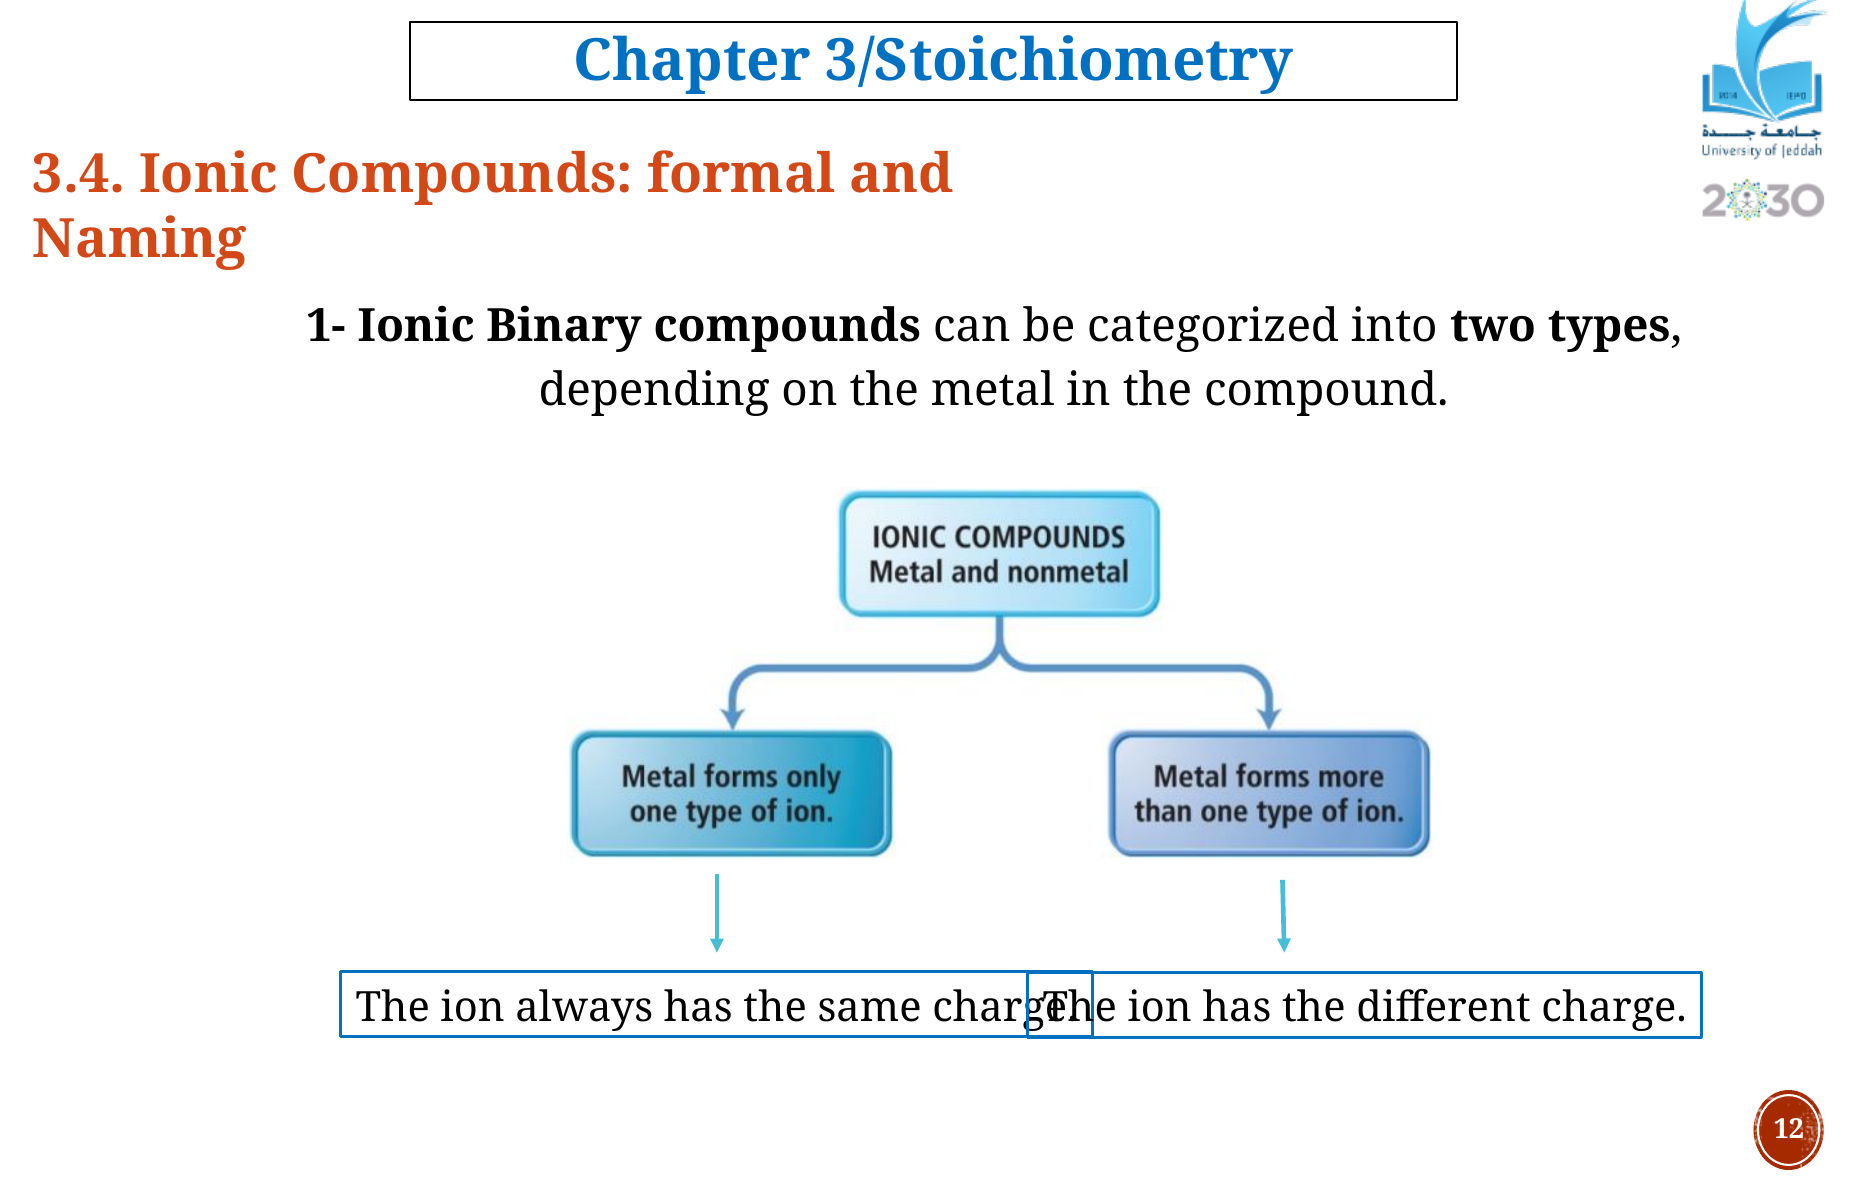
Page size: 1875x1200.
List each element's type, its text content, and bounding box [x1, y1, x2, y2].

text_box The ion has the different charge. [1027, 972, 1702, 1038]
text_box Chapter 3/Stoichiometry [409, 21, 1458, 101]
text_box 3.4. Ionic Compounds: formal and Naming [17, 130, 1053, 276]
text_box 1- Ionic Binary compounds can be categorized into two types, depending on the metal in the compound. [51, 288, 1875, 423]
slide_number 12 [1739, 1097, 1838, 1162]
picture [567, 487, 1433, 858]
picture [1681, 0, 1846, 227]
text_box The ion always has the same charge. [340, 971, 1093, 1037]
